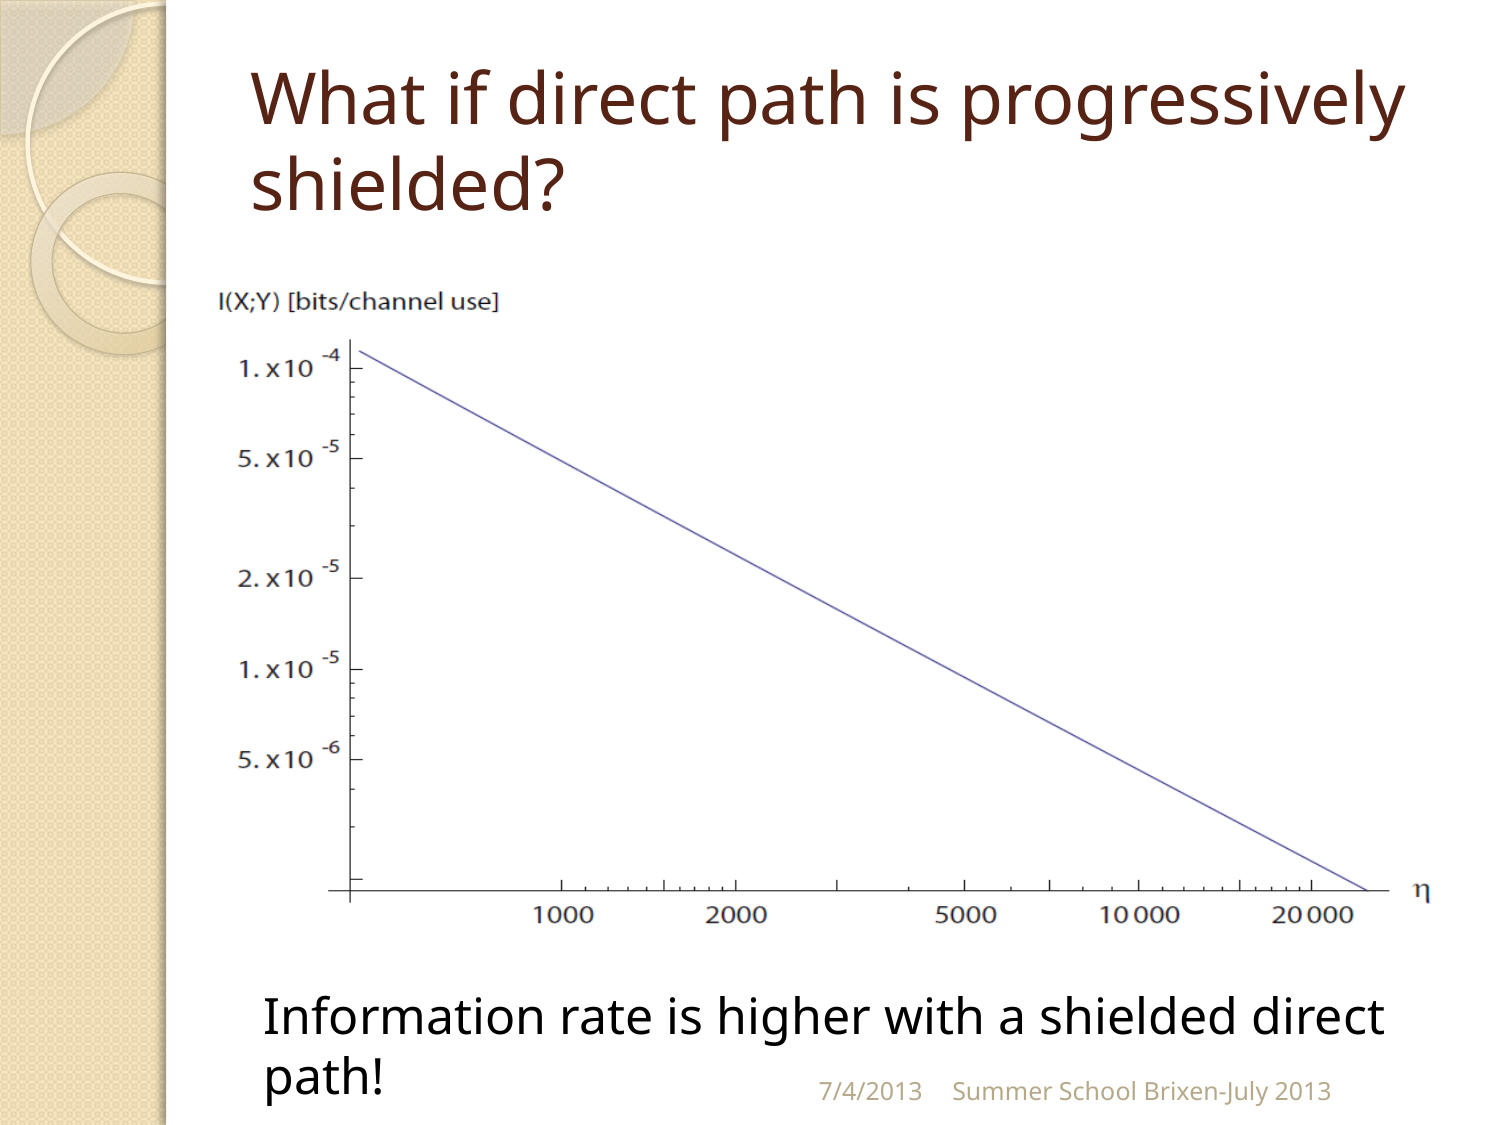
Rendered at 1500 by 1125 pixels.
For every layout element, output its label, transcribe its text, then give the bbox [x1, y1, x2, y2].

title What if direct path is progressively shielded? [235, 45, 1466, 233]
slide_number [587, 1034, 937, 1113]
picture [218, 287, 1436, 929]
list Information rate is higher with a shielded direct path! [235, 237, 1466, 1125]
footer Summer School Brixen-July 2013 [937, 1034, 1413, 1113]
